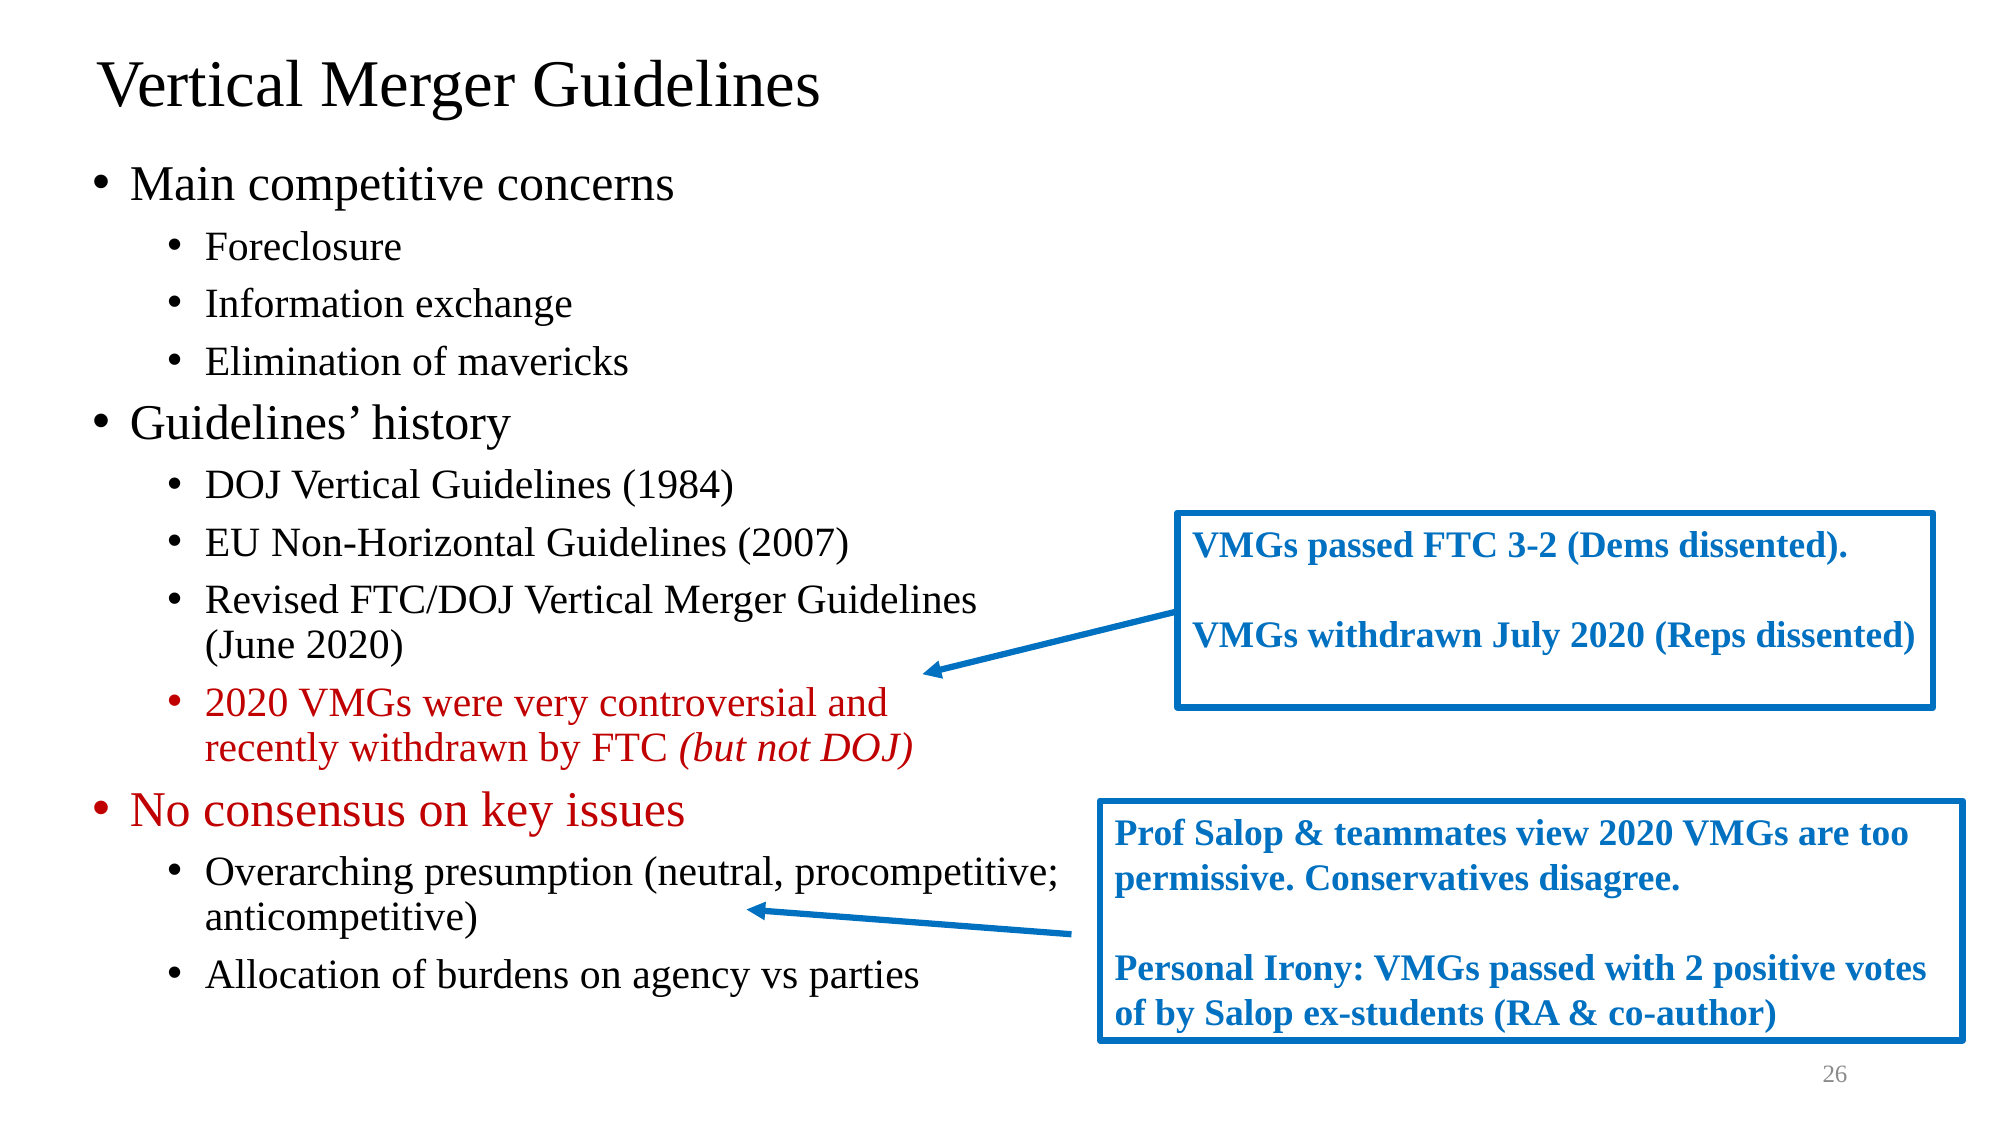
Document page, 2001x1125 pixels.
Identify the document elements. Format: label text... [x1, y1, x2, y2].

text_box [922, 611, 1178, 675]
text_box Prof Salop & teammates view 2020 VMGs are too permissive. Conservatives disagree. Personal Irony: VMGs passed with 2 positive votes of by Salop ex-students (RA & co-author) [1099, 800, 1963, 1041]
text_box VMGs passed FTC 3-2 (Dems dissented). VMGs withdrawn July 2020 (Reps dissented) [1177, 512, 1934, 708]
list Main competitive concerns Foreclosure Information exchange Elimination of mavericks Guidelines’ history DOJ Vertical Guidelines (1984) EU Non-Horizontal Guidelines (2007) Revised FTC/DOJ Vertical Merger Guidelines (June 2020) 2020 VMGs were very controversial and recently withdrawn by FTC (but not DOJ) No consensus on key issues Overarching presumption (neutral, procompetitive; anticompetitive) Allocation of burdens on agency vs parties [77, 149, 1150, 1080]
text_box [746, 909, 1072, 935]
slide_number 26 [1412, 1042, 1863, 1103]
title Vertical Merger Guidelines [81, 0, 1807, 194]
